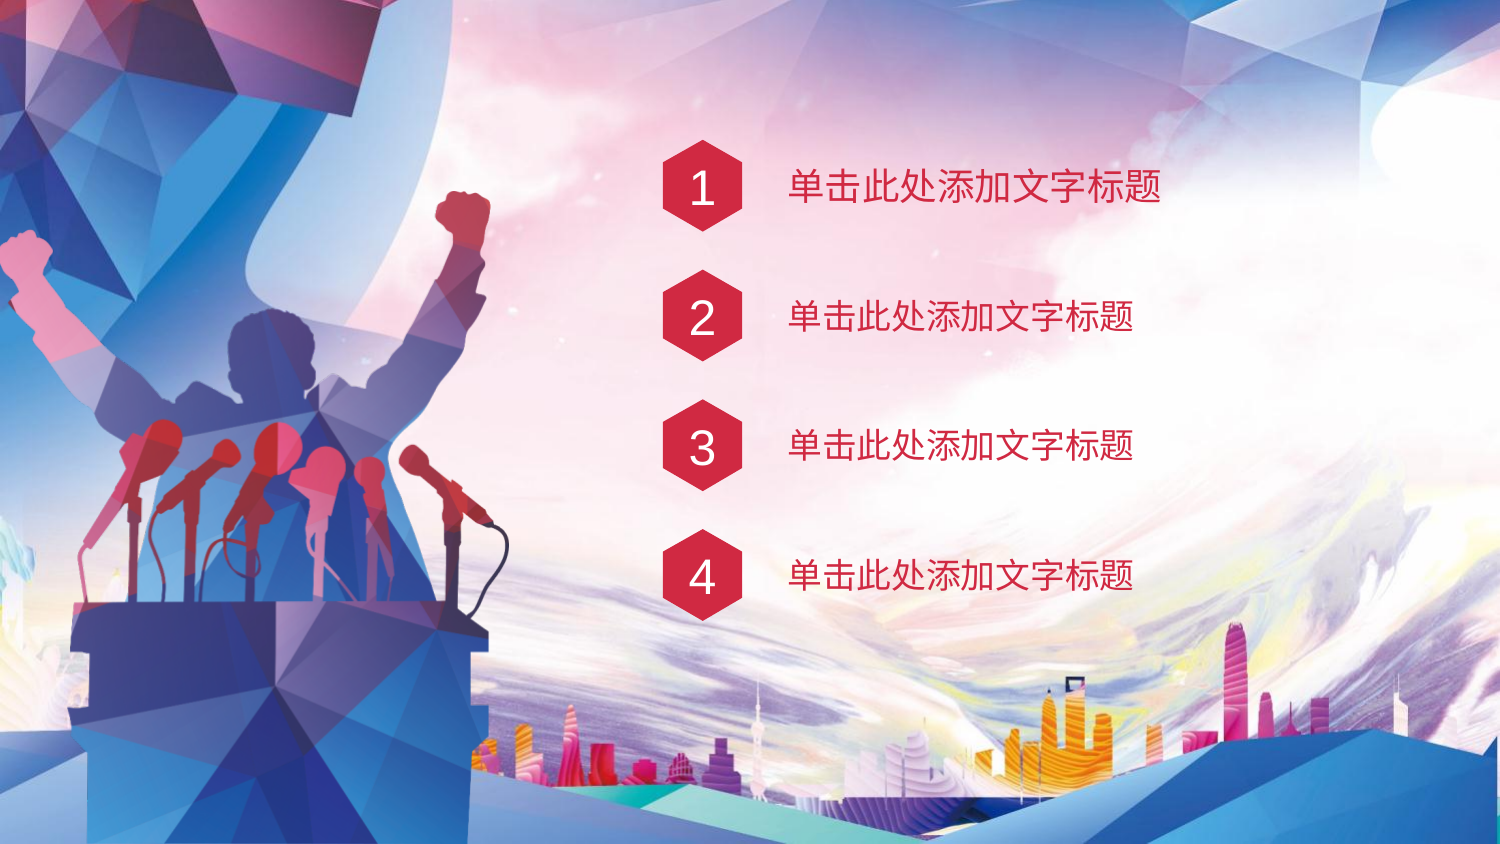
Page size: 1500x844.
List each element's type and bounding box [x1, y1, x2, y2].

text_box [0, 0, 1500, 844]
